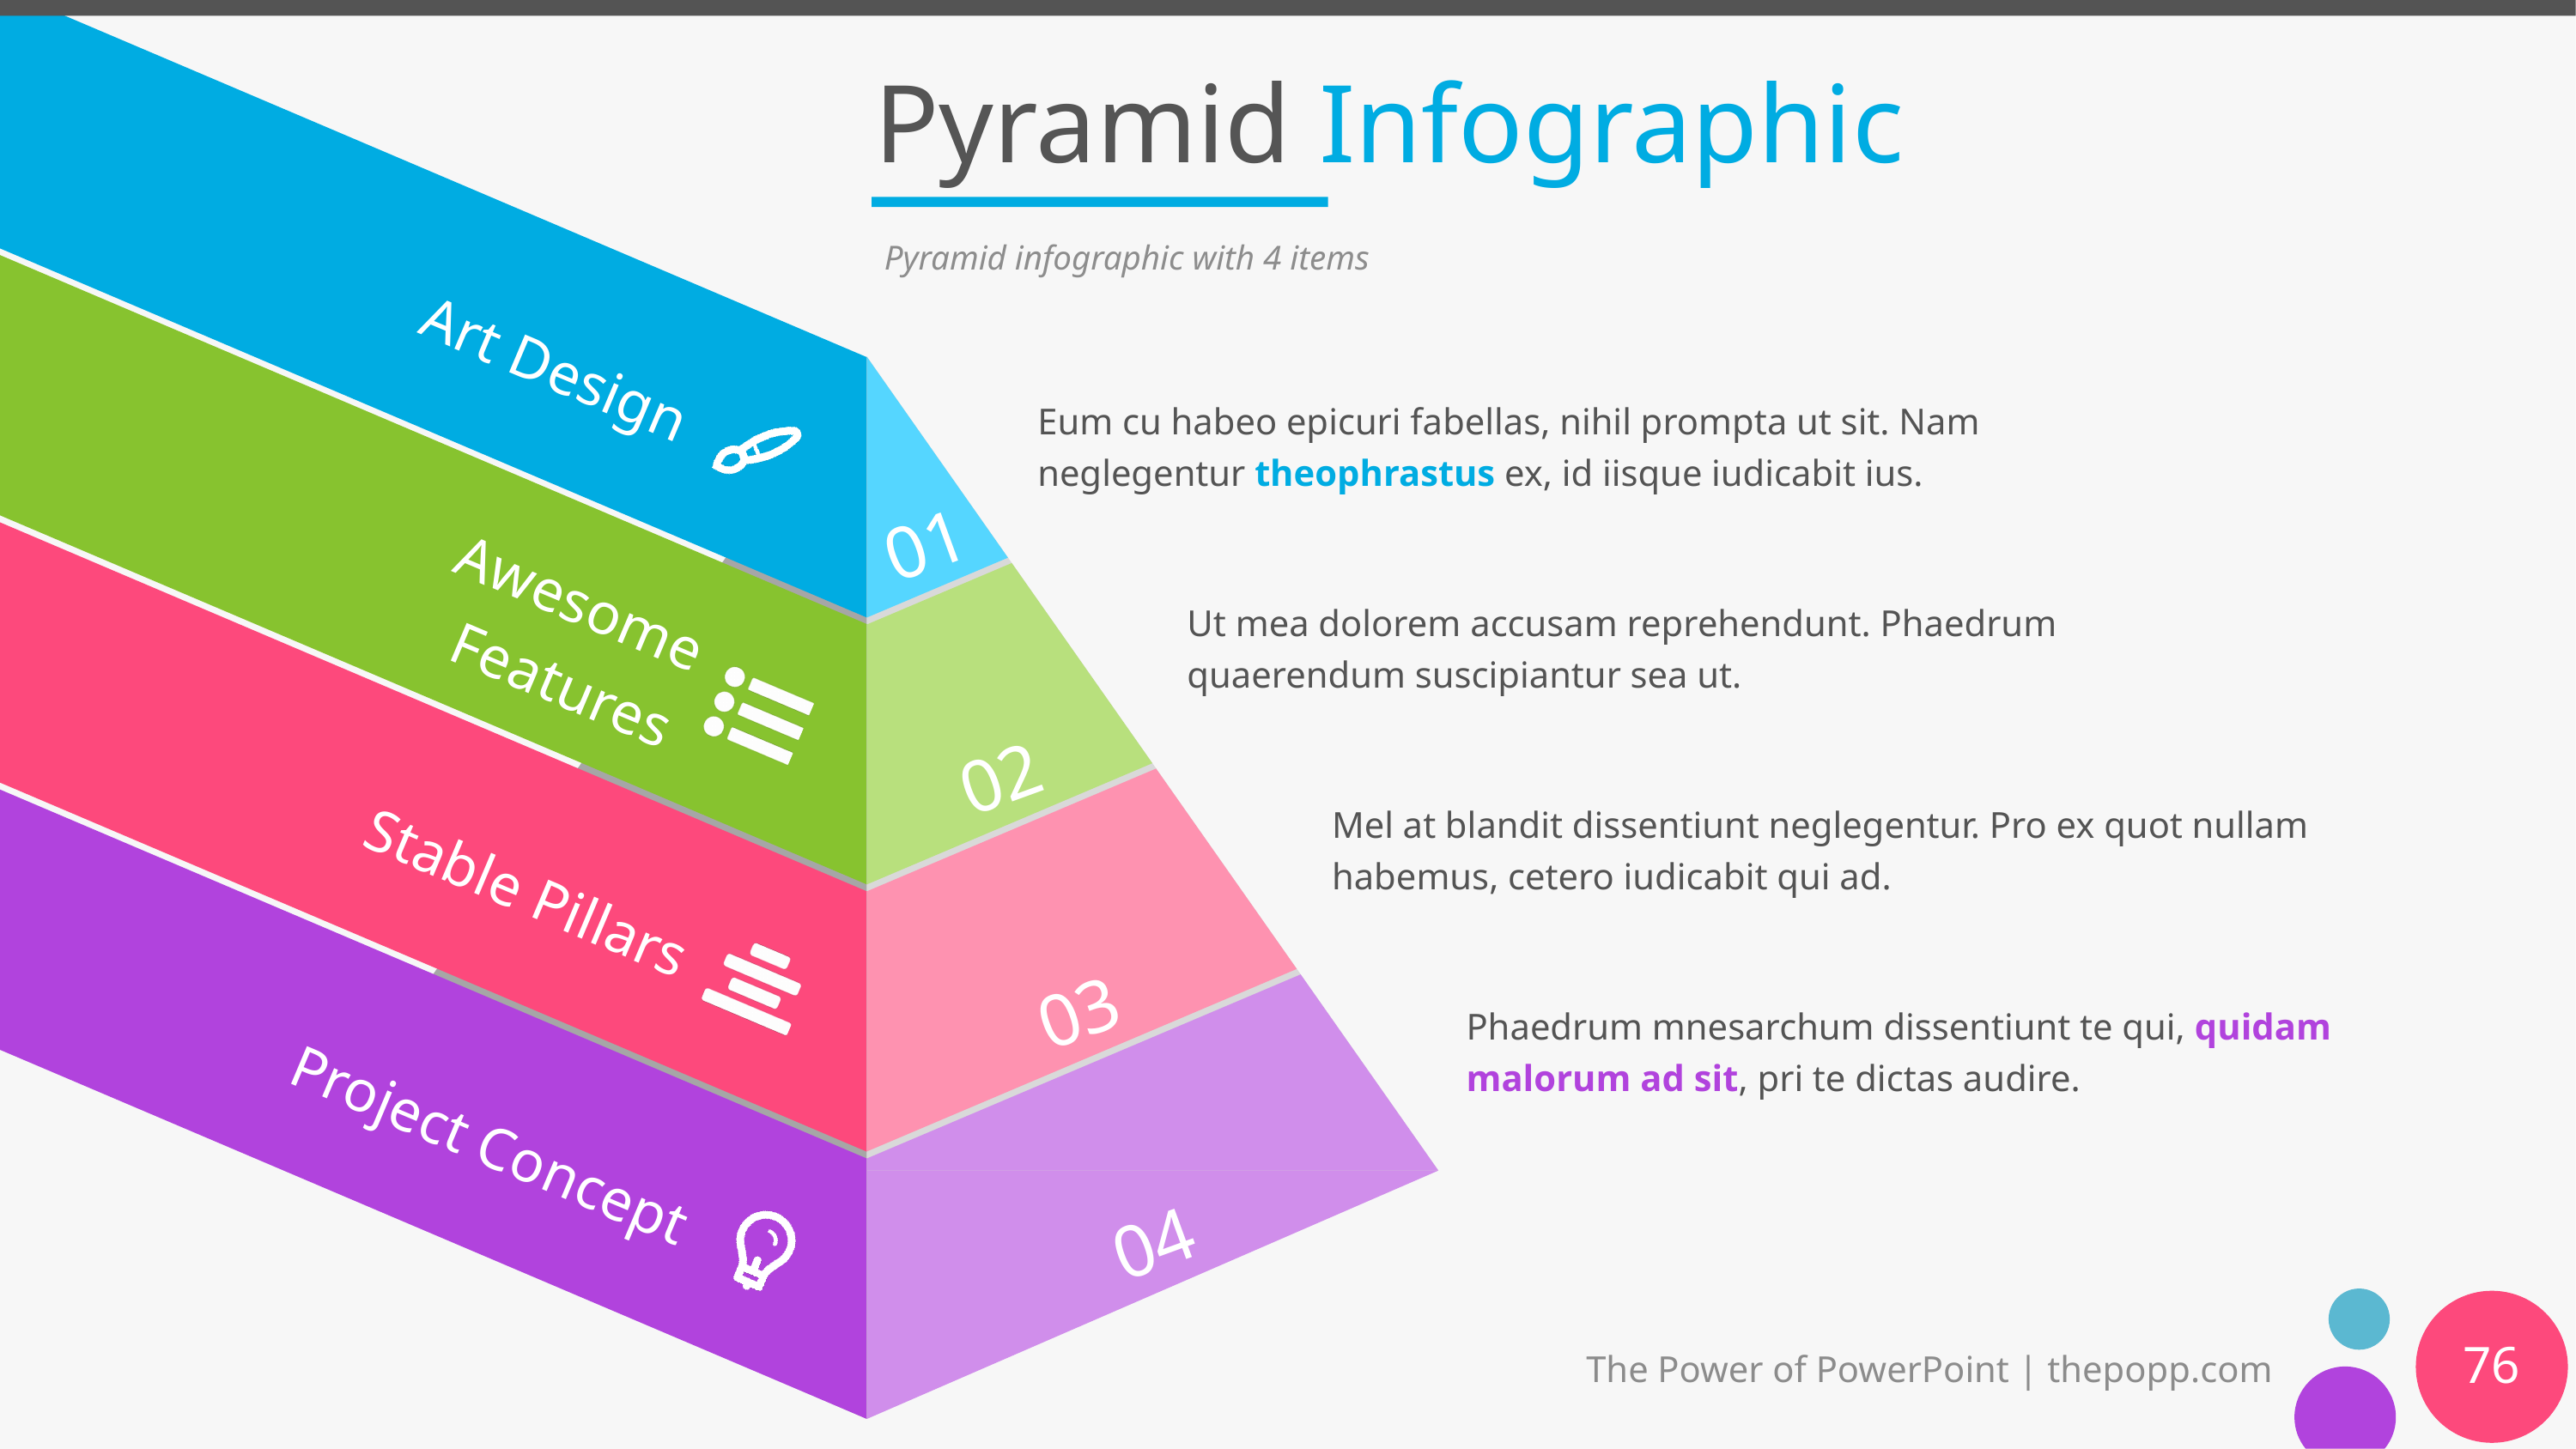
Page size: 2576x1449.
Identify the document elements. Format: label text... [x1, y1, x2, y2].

picture [696, 655, 820, 777]
list Pyramid infographic with 4 items [861, 217, 2504, 288]
list Ut mea dolorem accusam reprehendunt. Phaedrum quaerendum suscipiantur sea ut. [1163, 549, 2209, 739]
list Phaedrum mnesarchum dissentiunt te qui, quidam malorum ad sit, pri te dictas audire. [1443, 951, 2488, 1143]
list Art Design [173, 141, 739, 494]
list Eum cu habeo epicuri fabellas, nihil prompta ut sit. Nam neglegentur theophrastus ex, id iisque iudicabit ius. [1014, 347, 2060, 537]
picture [714, 427, 801, 473]
list Mel at blandit dissentiunt neglegentur. Pro ex quot nullam habemus, cetero iudicabit qui ad. [1309, 749, 2354, 941]
title Pyramid Infographic [851, 34, 2509, 204]
list Stable Pillars [173, 676, 739, 1030]
footer The Power of PowerPoint | thepopp.com [1479, 1332, 2296, 1410]
picture [697, 1190, 820, 1313]
list Project Concept [173, 944, 739, 1298]
picture [696, 923, 820, 1045]
list Awesome Features [173, 409, 739, 762]
slide_number 76 [2415, 1328, 2568, 1406]
